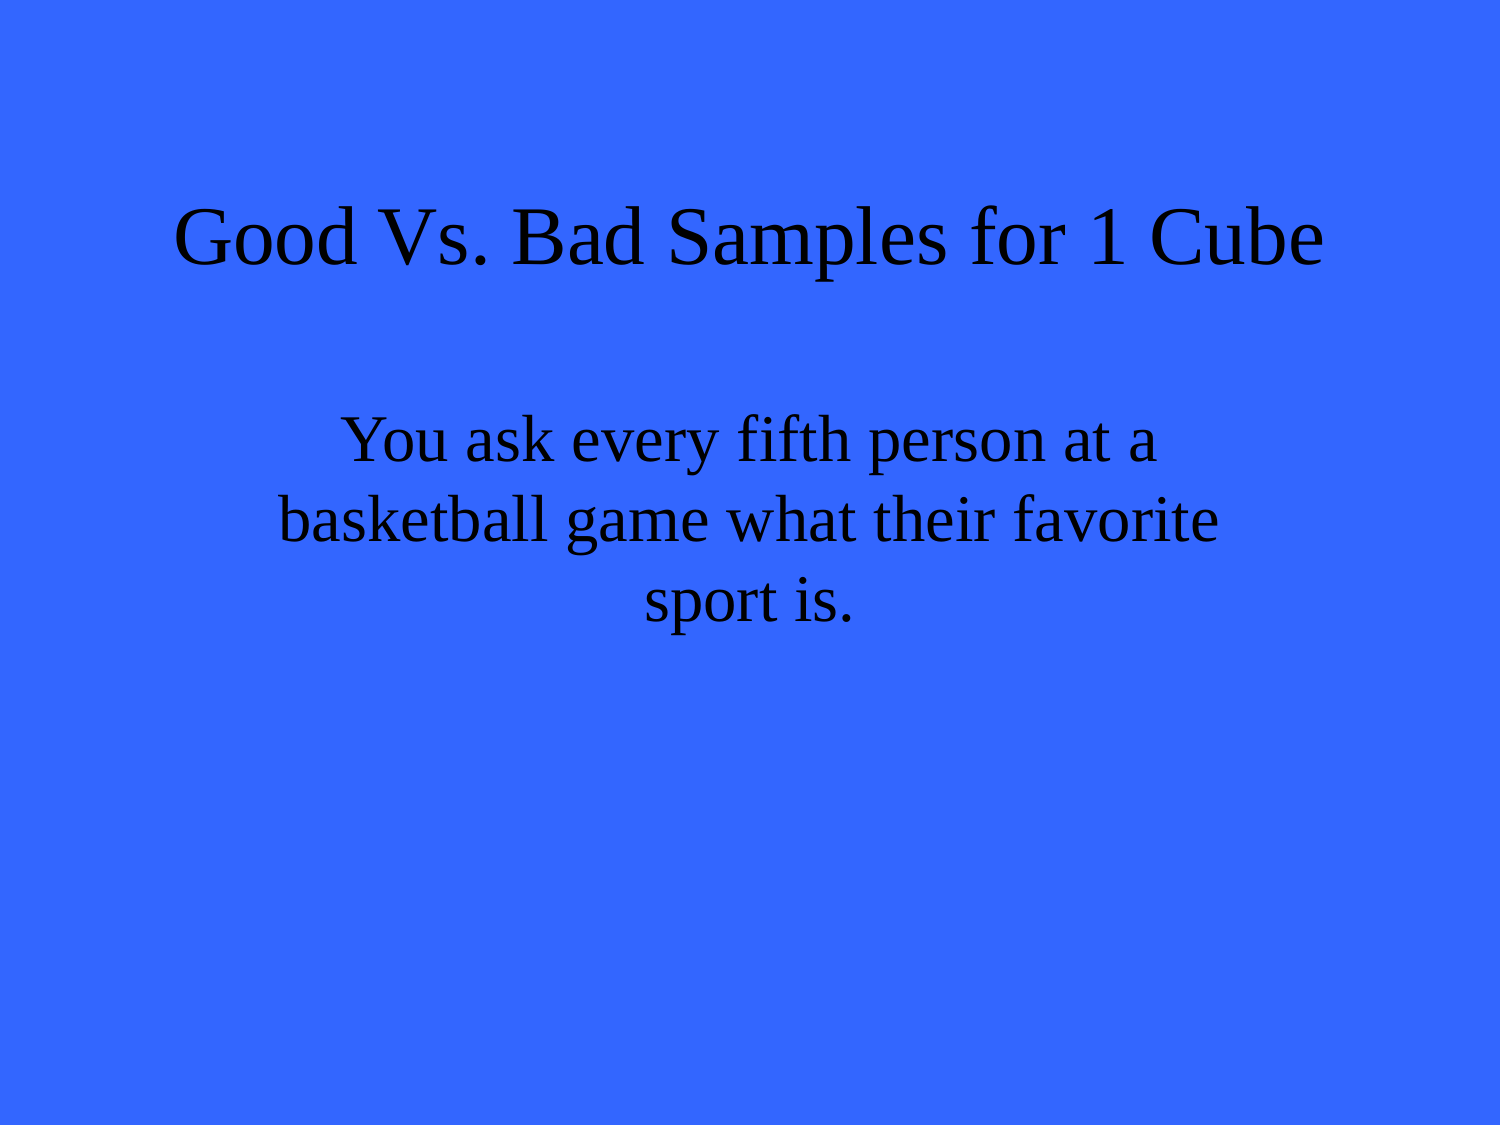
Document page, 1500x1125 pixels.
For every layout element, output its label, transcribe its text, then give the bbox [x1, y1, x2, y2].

title Good Vs. Bad Samples for 1 Cube [112, 137, 1388, 326]
subtitle You ask every fifth person at a basketball game what their favorite sport is. [224, 387, 1276, 926]
